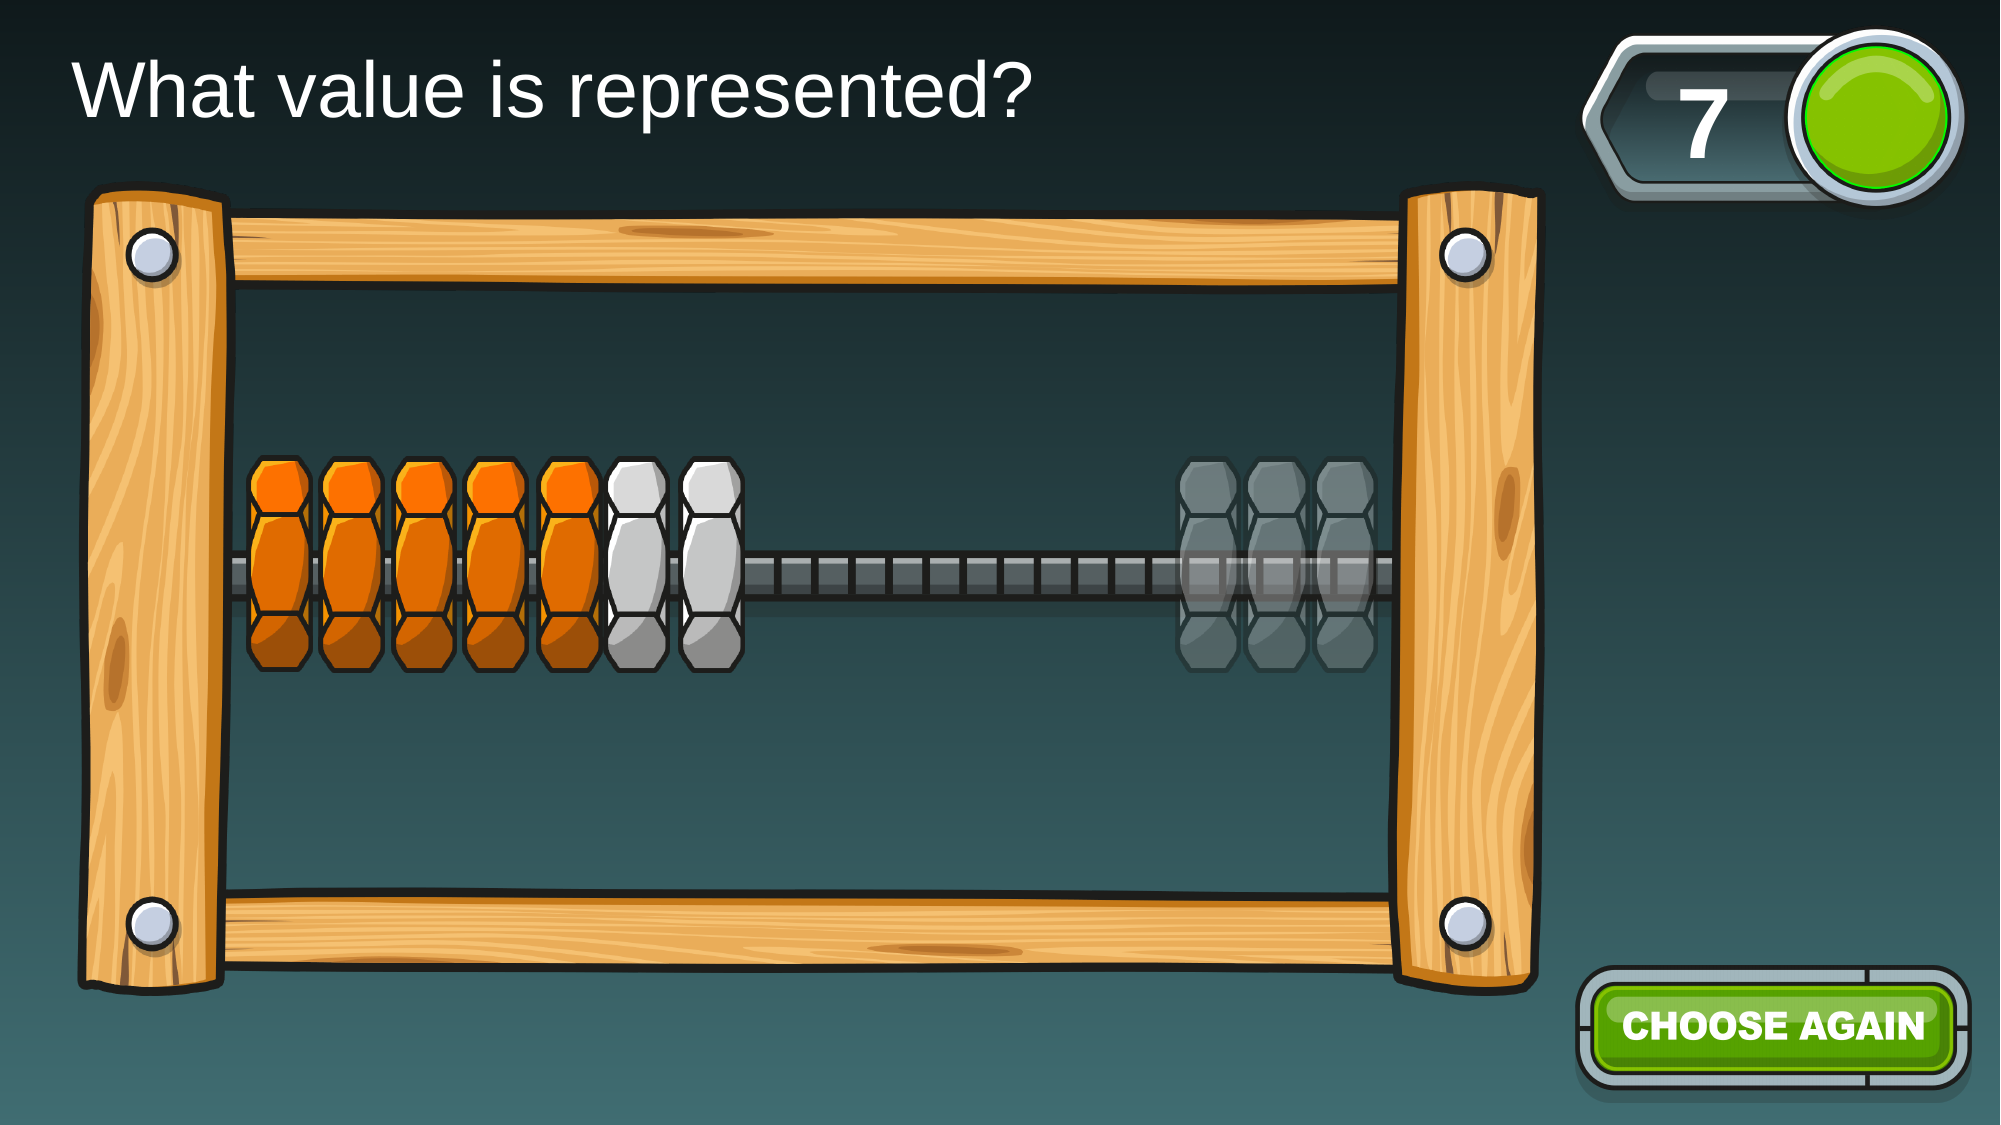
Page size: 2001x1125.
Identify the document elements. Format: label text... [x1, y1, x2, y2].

picture [77, 181, 1546, 997]
picture [1575, 965, 1972, 1104]
picture [1575, 25, 1971, 221]
text_box What value is represented? [56, 30, 1059, 182]
